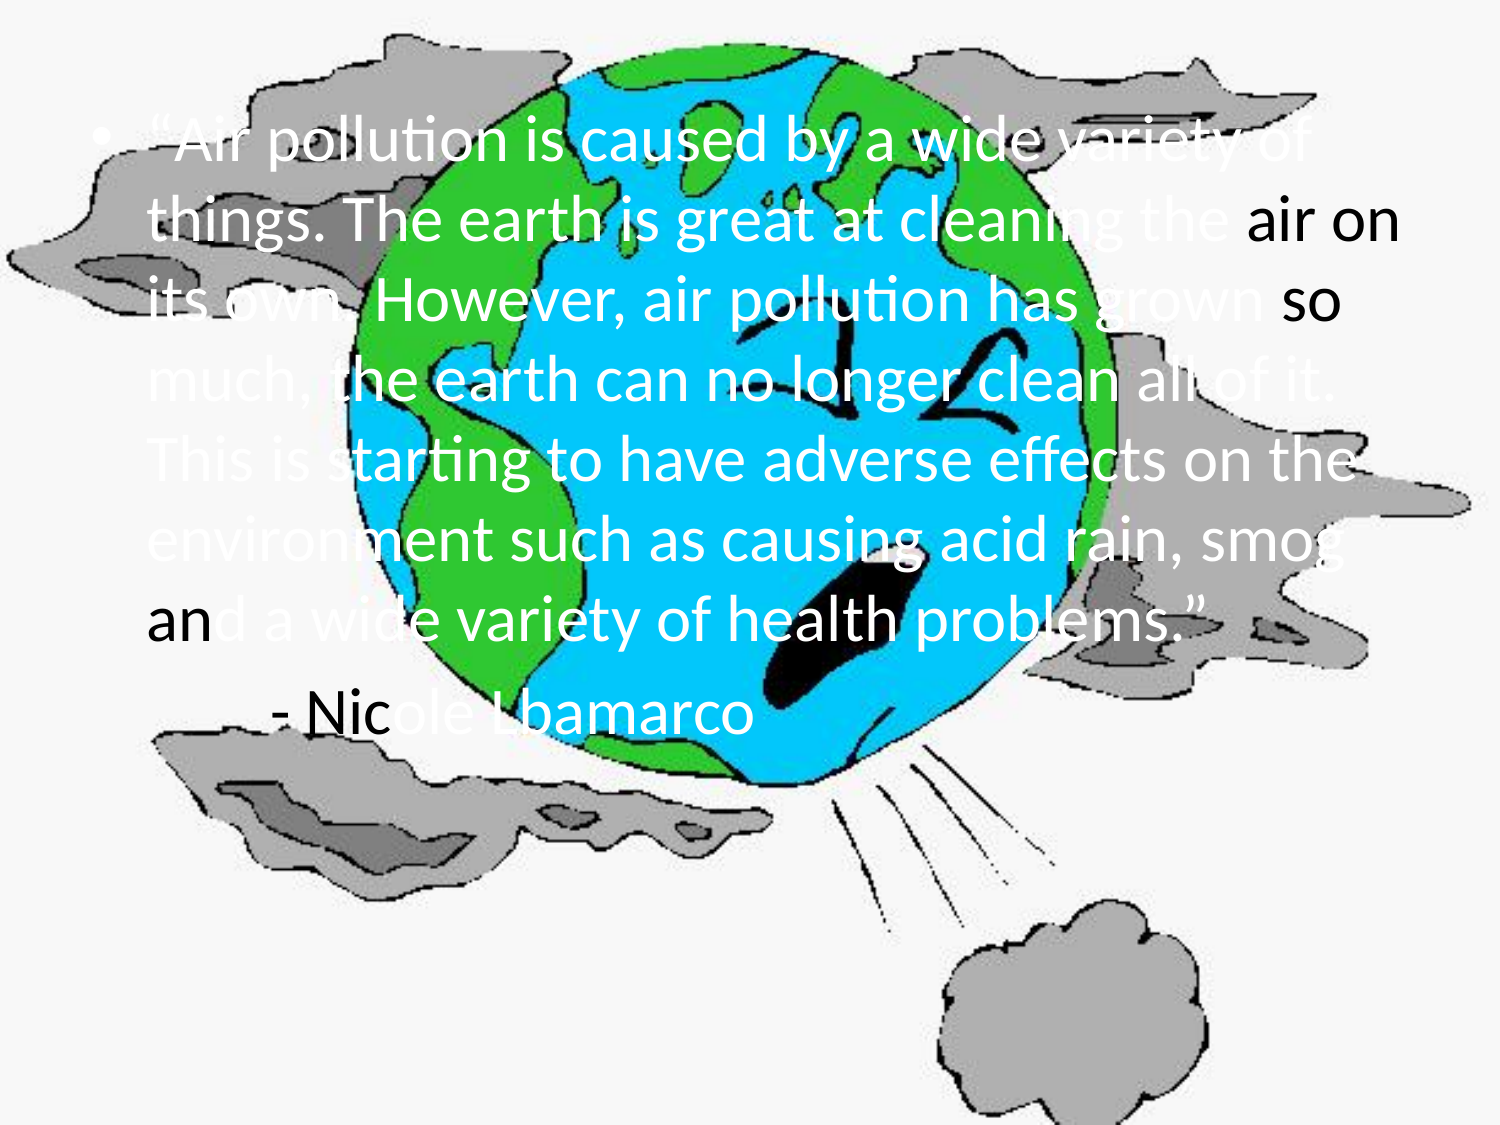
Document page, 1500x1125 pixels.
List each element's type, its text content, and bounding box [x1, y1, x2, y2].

picture [0, 0, 1500, 1125]
list “Air pollution is caused by a wide variety of things. The earth is great at cleaning the air on its own. However, air pollution has grown so much, the earth can no longer clean all of it. This is starting to have adverse effects on the environment such as causing acid rain, smog and a wide variety of health problems.” - Nicole Lbamarco [75, 87, 1425, 1005]
